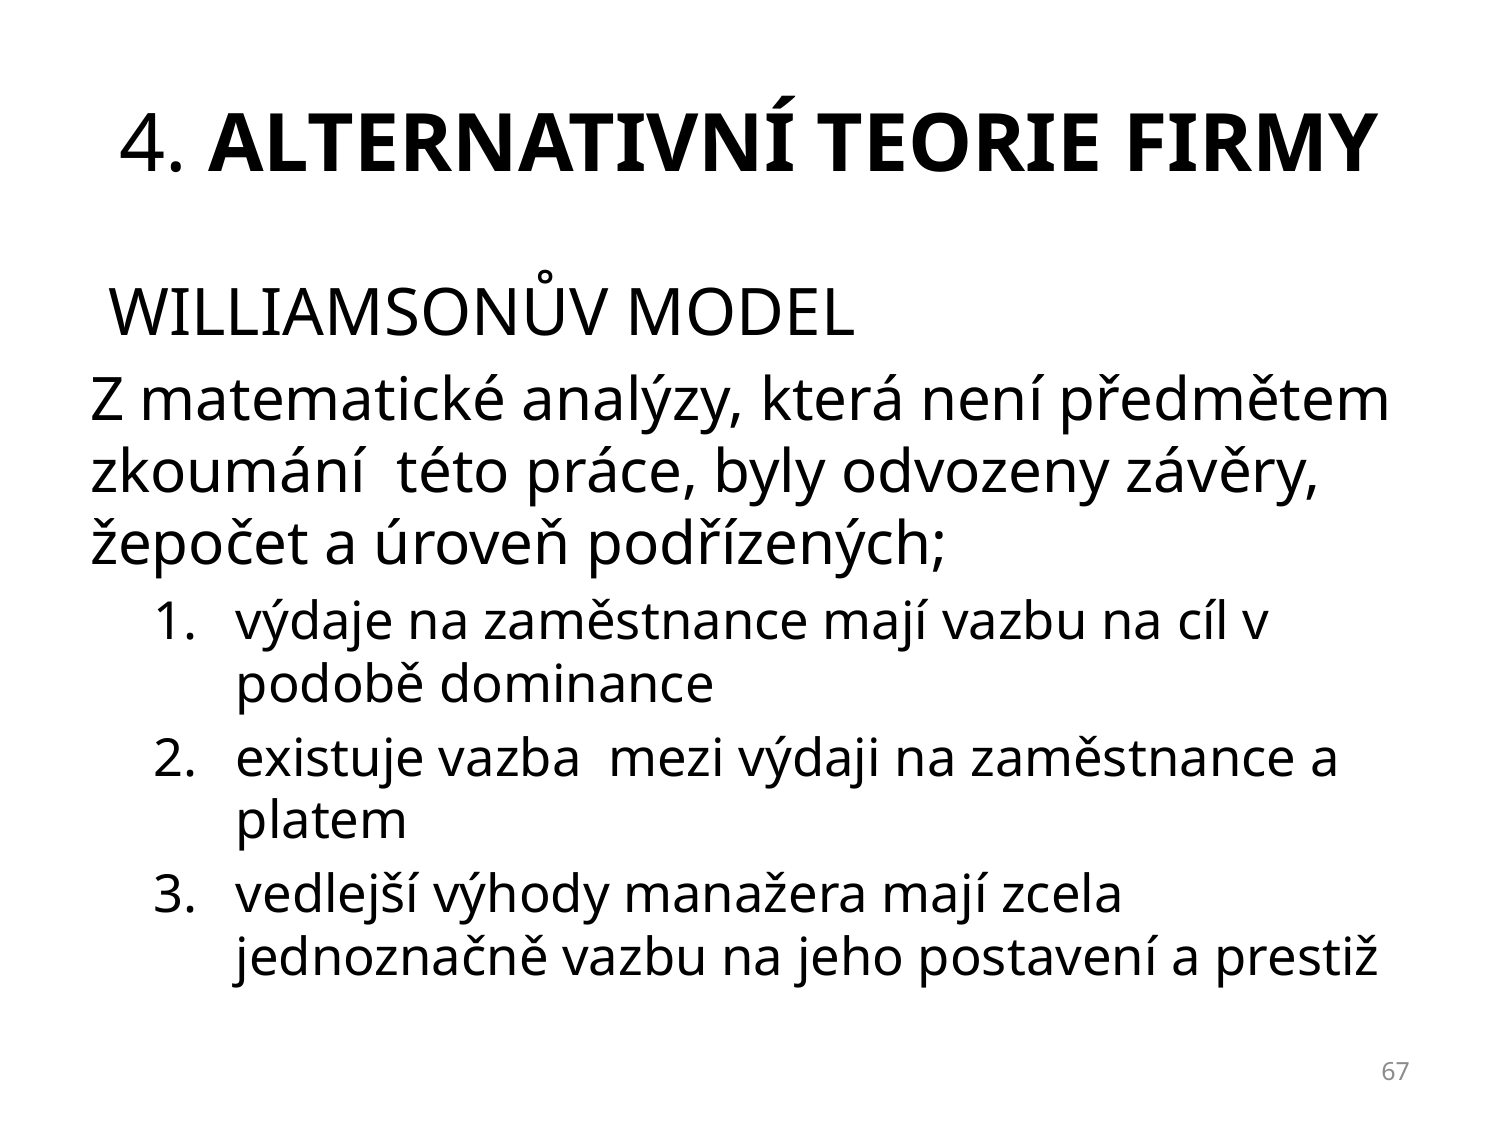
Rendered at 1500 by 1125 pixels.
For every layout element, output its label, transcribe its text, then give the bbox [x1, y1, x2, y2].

title 4. ALTERNATIVNÍ TEORIE FIRMY [75, 45, 1425, 233]
slide_number 67 [1074, 1042, 1425, 1103]
list WILLIAMSONŮV MODEL Z matematické analýzy, která není předmětem zkoumání této práce, byly odvozeny závěry, žepočet a úroveň podřízených; výdaje na zaměstnance mají vazbu na cíl v podobě dominance existuje vazba mezi výdaji na zaměstnance a platem vedlejší výhody manažera mají zcela jednoznačně vazbu na jeho postavení a prestiž [75, 262, 1425, 1005]
